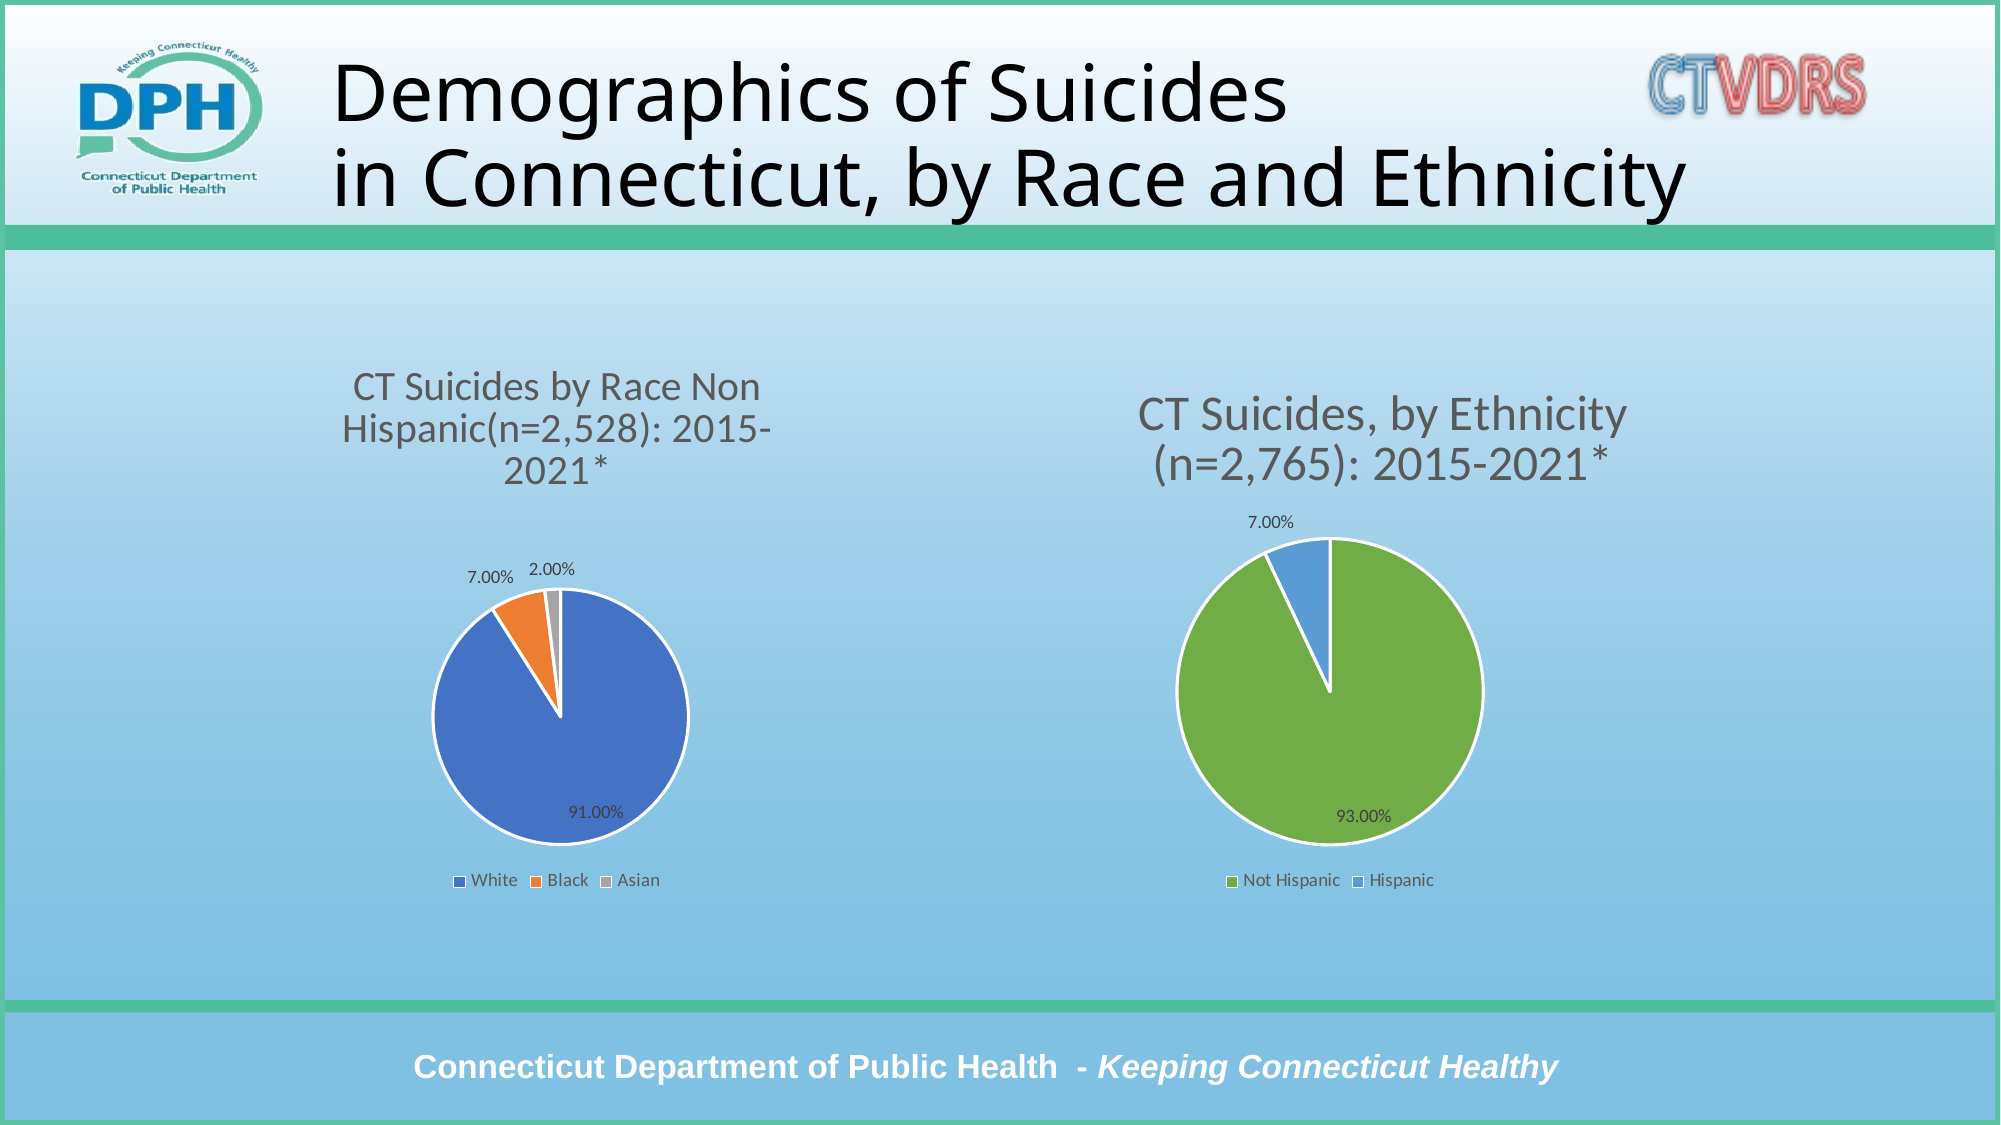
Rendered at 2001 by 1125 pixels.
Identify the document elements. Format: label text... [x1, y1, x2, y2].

picture [66, 37, 270, 199]
chart [999, 353, 1661, 898]
title Demographics of Suicides in Connecticut, by Race and Ethnicity [316, 45, 1900, 233]
chart [216, 337, 898, 898]
picture [1631, 20, 1910, 159]
